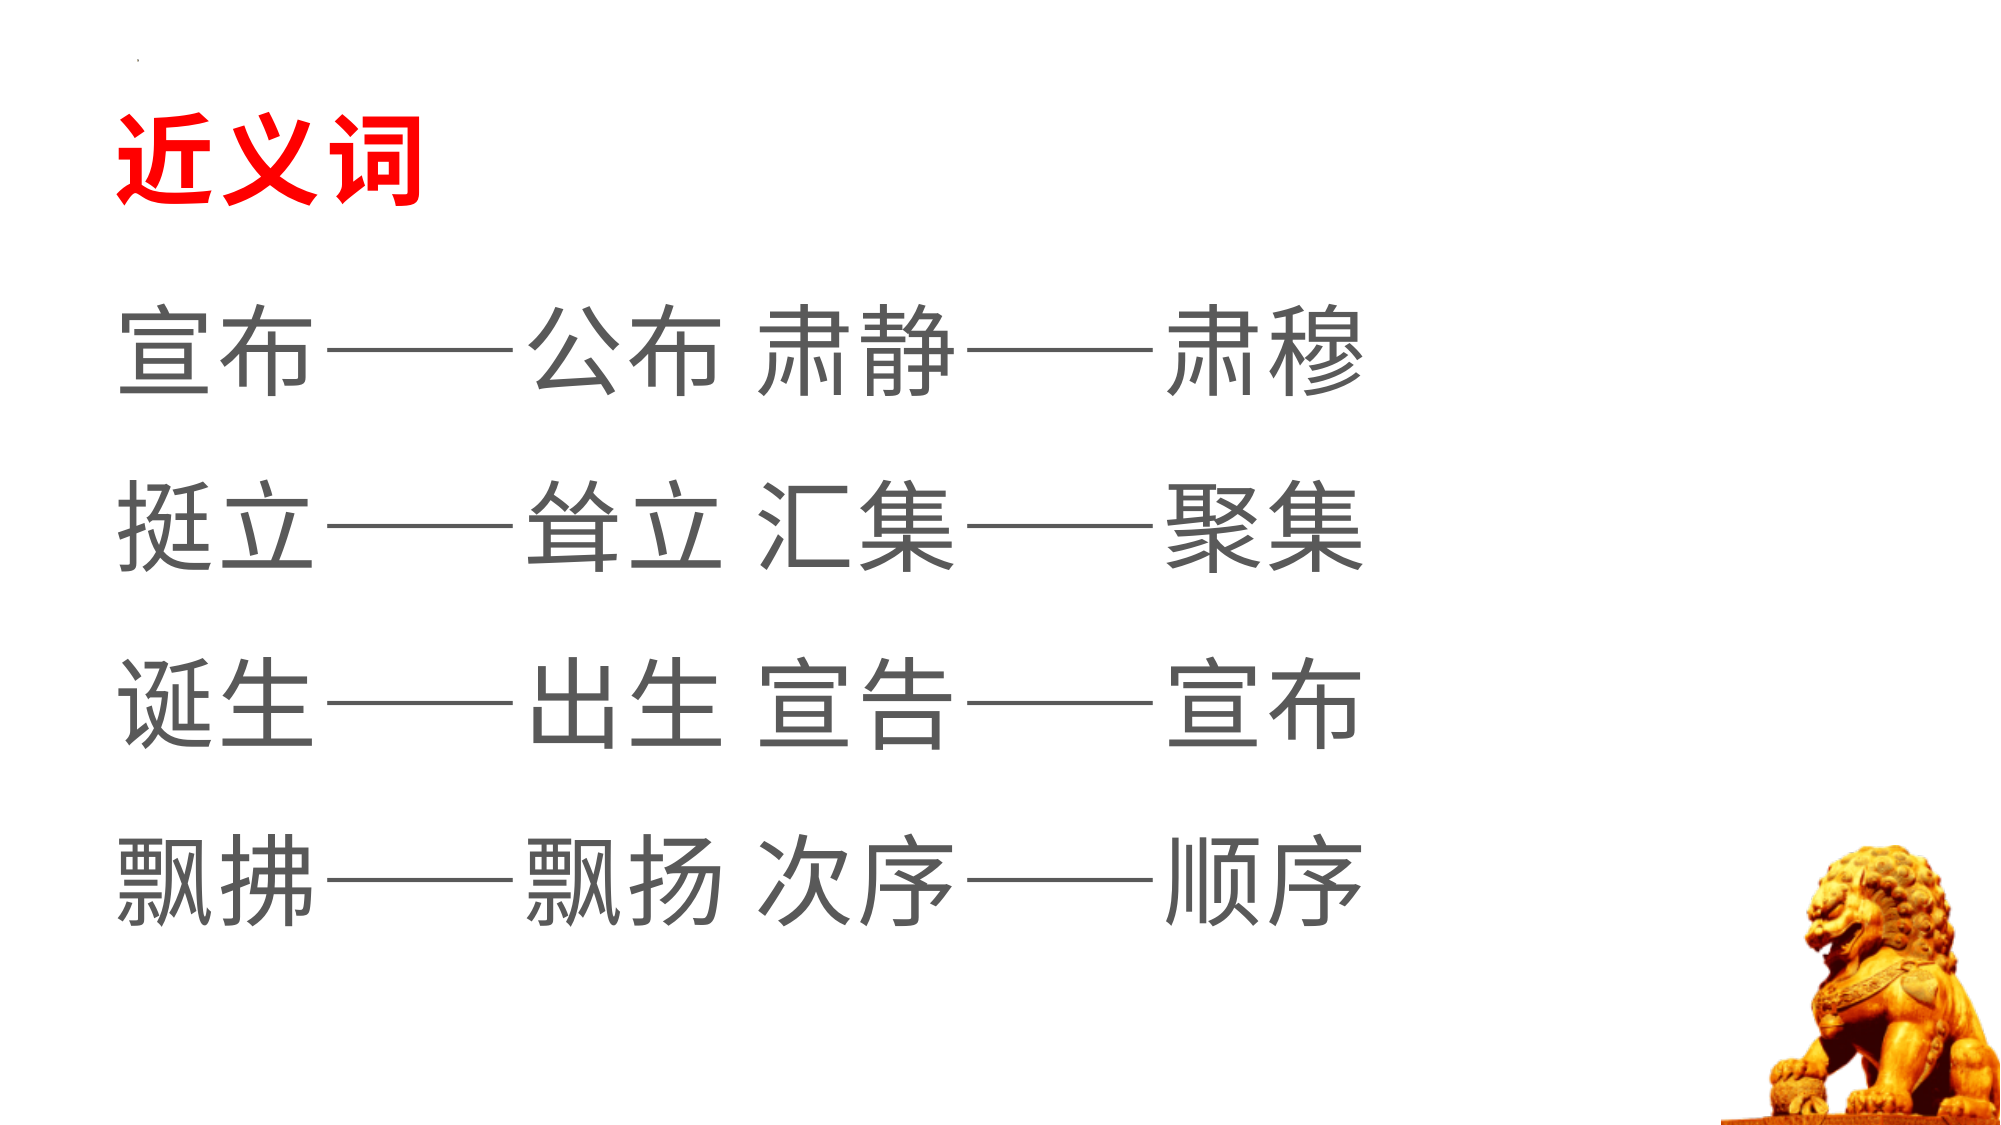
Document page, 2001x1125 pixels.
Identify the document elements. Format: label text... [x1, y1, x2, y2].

title 近义词 [99, 99, 1900, 216]
list 宣布——公布 肃静——肃穆 挺立——耸立 汇集——聚集 诞生——出生 宣告——宣布 飘拂——飘扬 次序——顺序 [99, 244, 1900, 1026]
picture [1720, 845, 2000, 1125]
